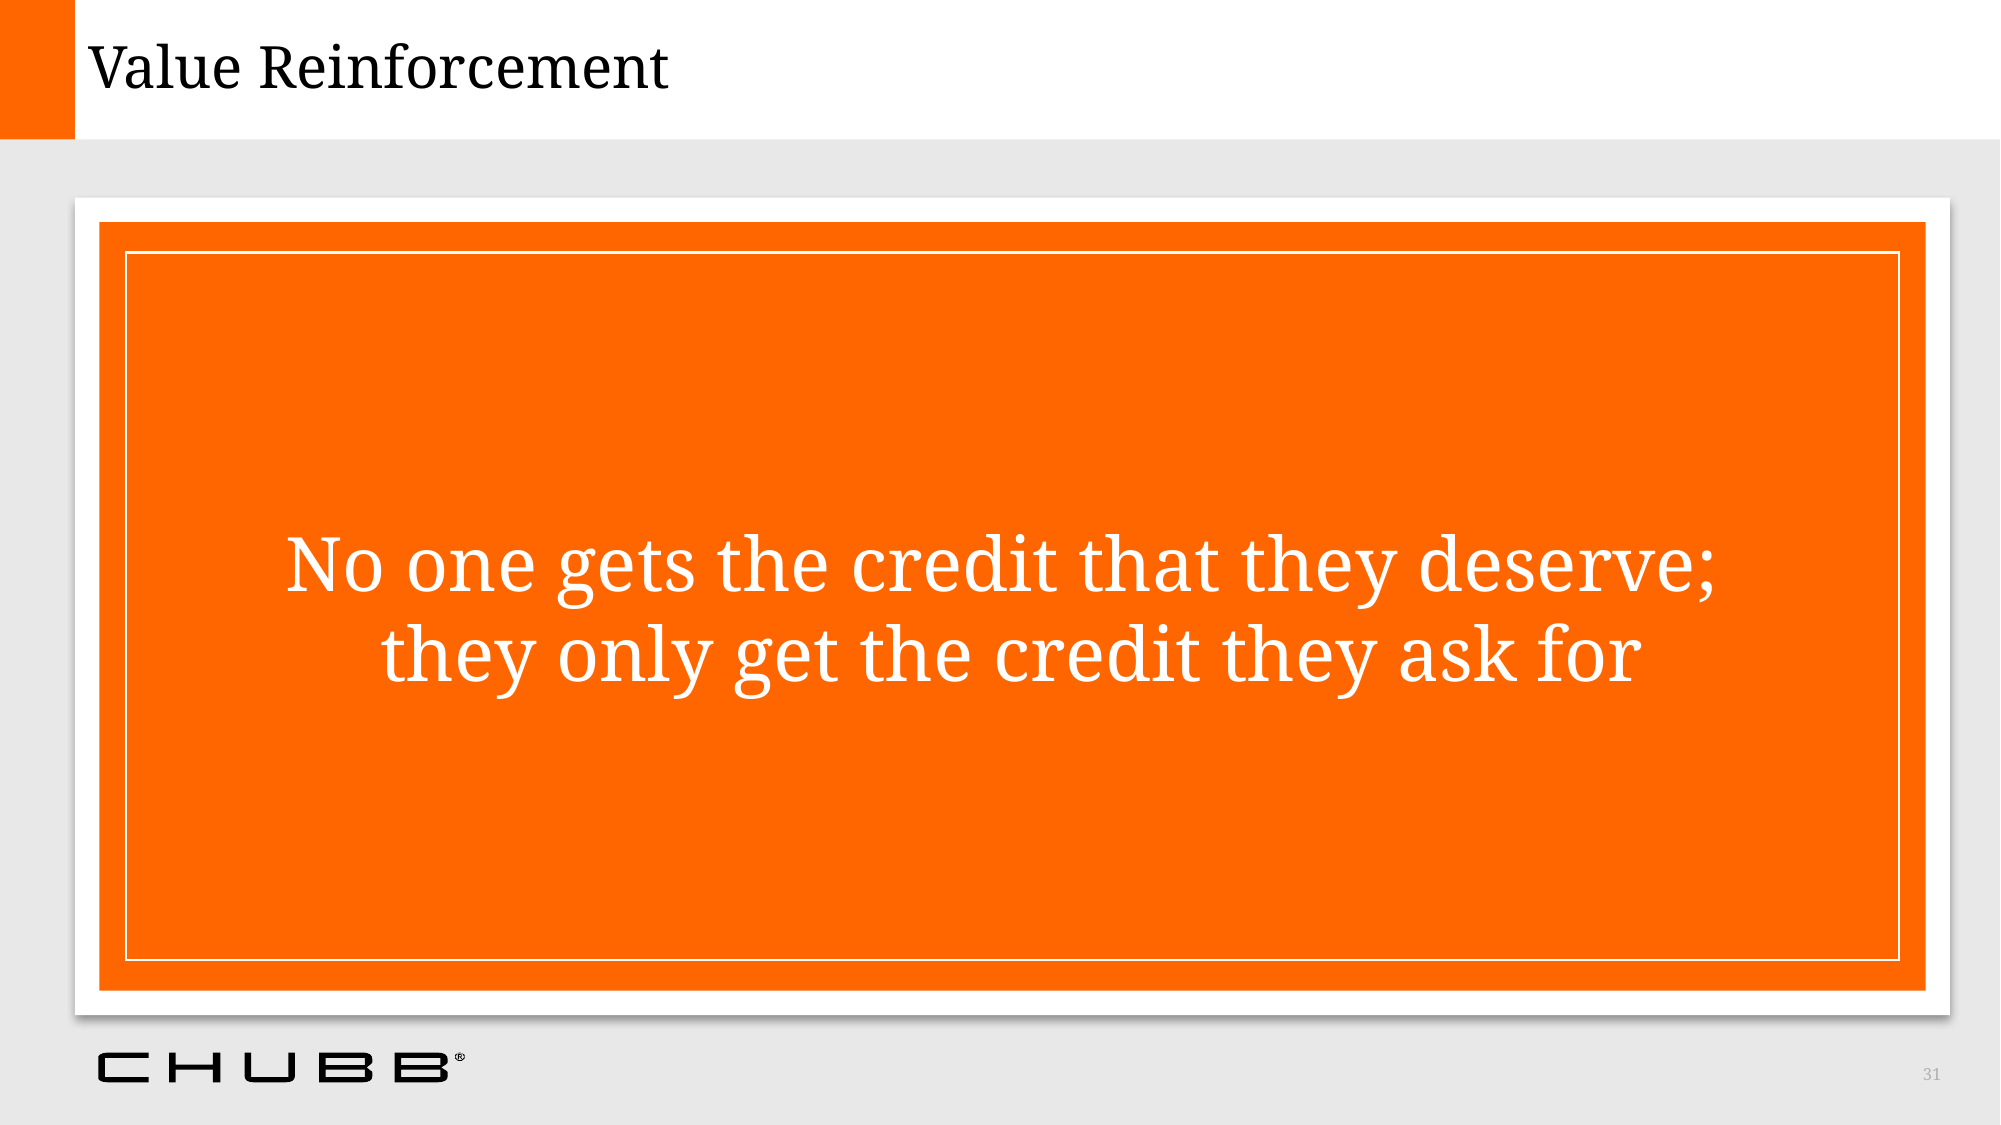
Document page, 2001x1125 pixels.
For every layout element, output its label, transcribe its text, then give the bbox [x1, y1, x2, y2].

text_box [125, 251, 1900, 961]
slide_number 31 [1849, 1033, 1957, 1094]
text_box No one gets the credit that they deserve; they only get the credit they ask for [98, 221, 1927, 992]
text_box [74, 197, 1950, 1016]
title Value Reinforcement [73, 14, 1799, 126]
